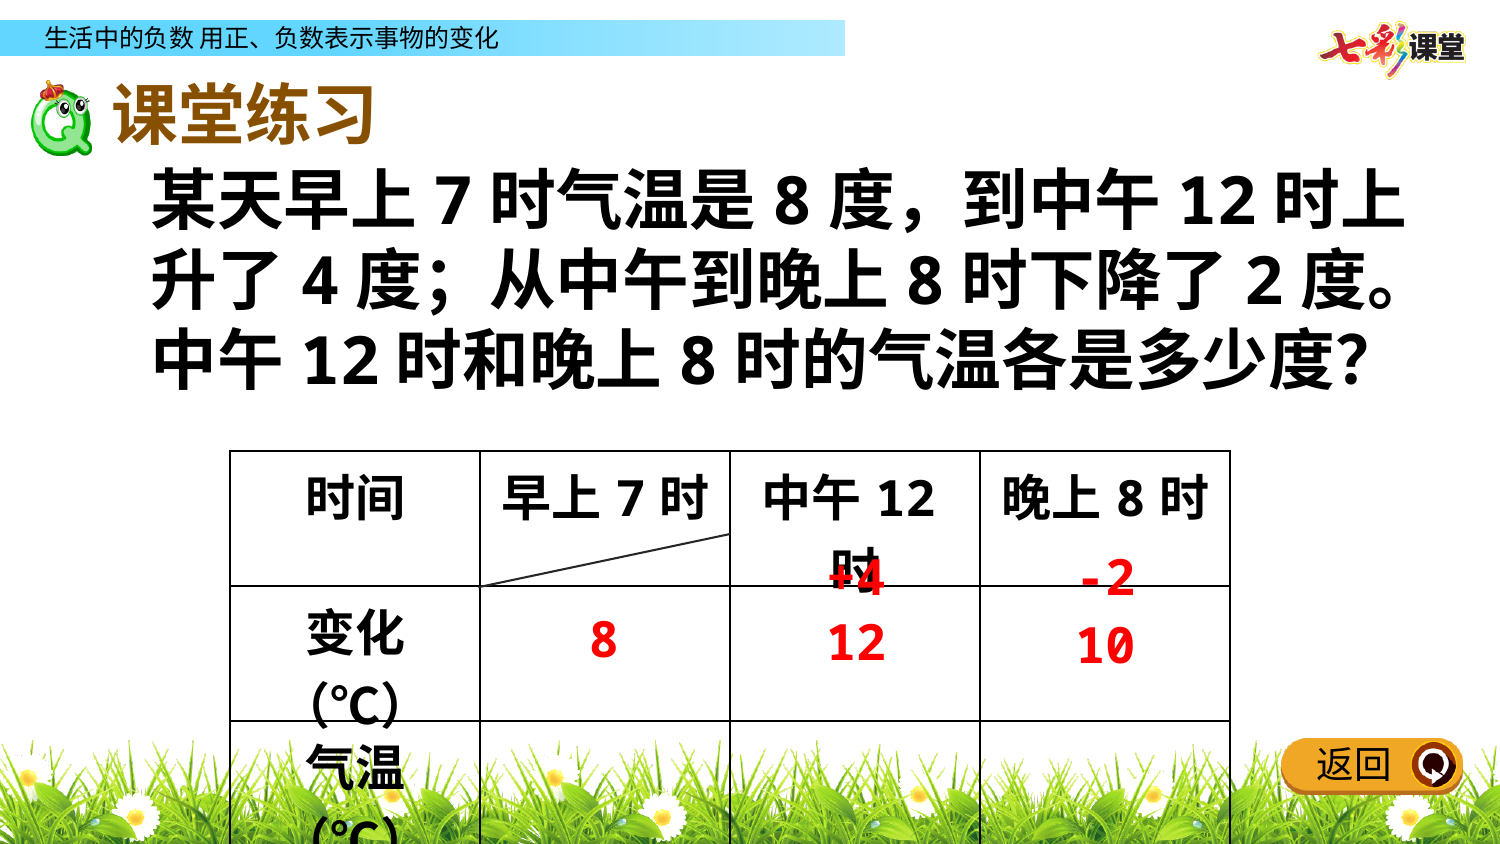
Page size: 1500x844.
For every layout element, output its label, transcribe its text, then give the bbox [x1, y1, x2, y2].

text_box 8 [574, 599, 724, 675]
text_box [1281, 733, 1464, 795]
table_cell 变化（℃） [231, 587, 479, 720]
table_header 中午12时 [731, 452, 979, 585]
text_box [477, 533, 731, 588]
table_header 晚上8时 [981, 452, 1229, 585]
table_cell [731, 587, 979, 720]
table_cell [981, 722, 1229, 844]
picture [31, 80, 92, 156]
picture [1316, 20, 1468, 80]
text_box +4 [811, 538, 962, 603]
table_header 早上7时 [481, 452, 729, 533]
table_cell [481, 722, 729, 844]
table_cell [481, 595, 729, 720]
table_cell 气温（℃） [231, 722, 479, 844]
text_box -2 [1060, 538, 1211, 605]
table_cell [731, 722, 979, 844]
picture [0, 740, 229, 844]
text_box 课堂练习 [100, 67, 404, 159]
text_box 某天早上7时气温是8度，到中午12时上升了4度；从中午到晚上8时下降了2度。中午12时和晚上8时的气温各是多少度？ [135, 150, 1424, 405]
text_box 10 [1060, 605, 1211, 681]
table_header 时间 [231, 452, 479, 585]
table_cell [981, 587, 1229, 720]
text_box 12 [811, 603, 962, 678]
picture [1231, 740, 1500, 844]
